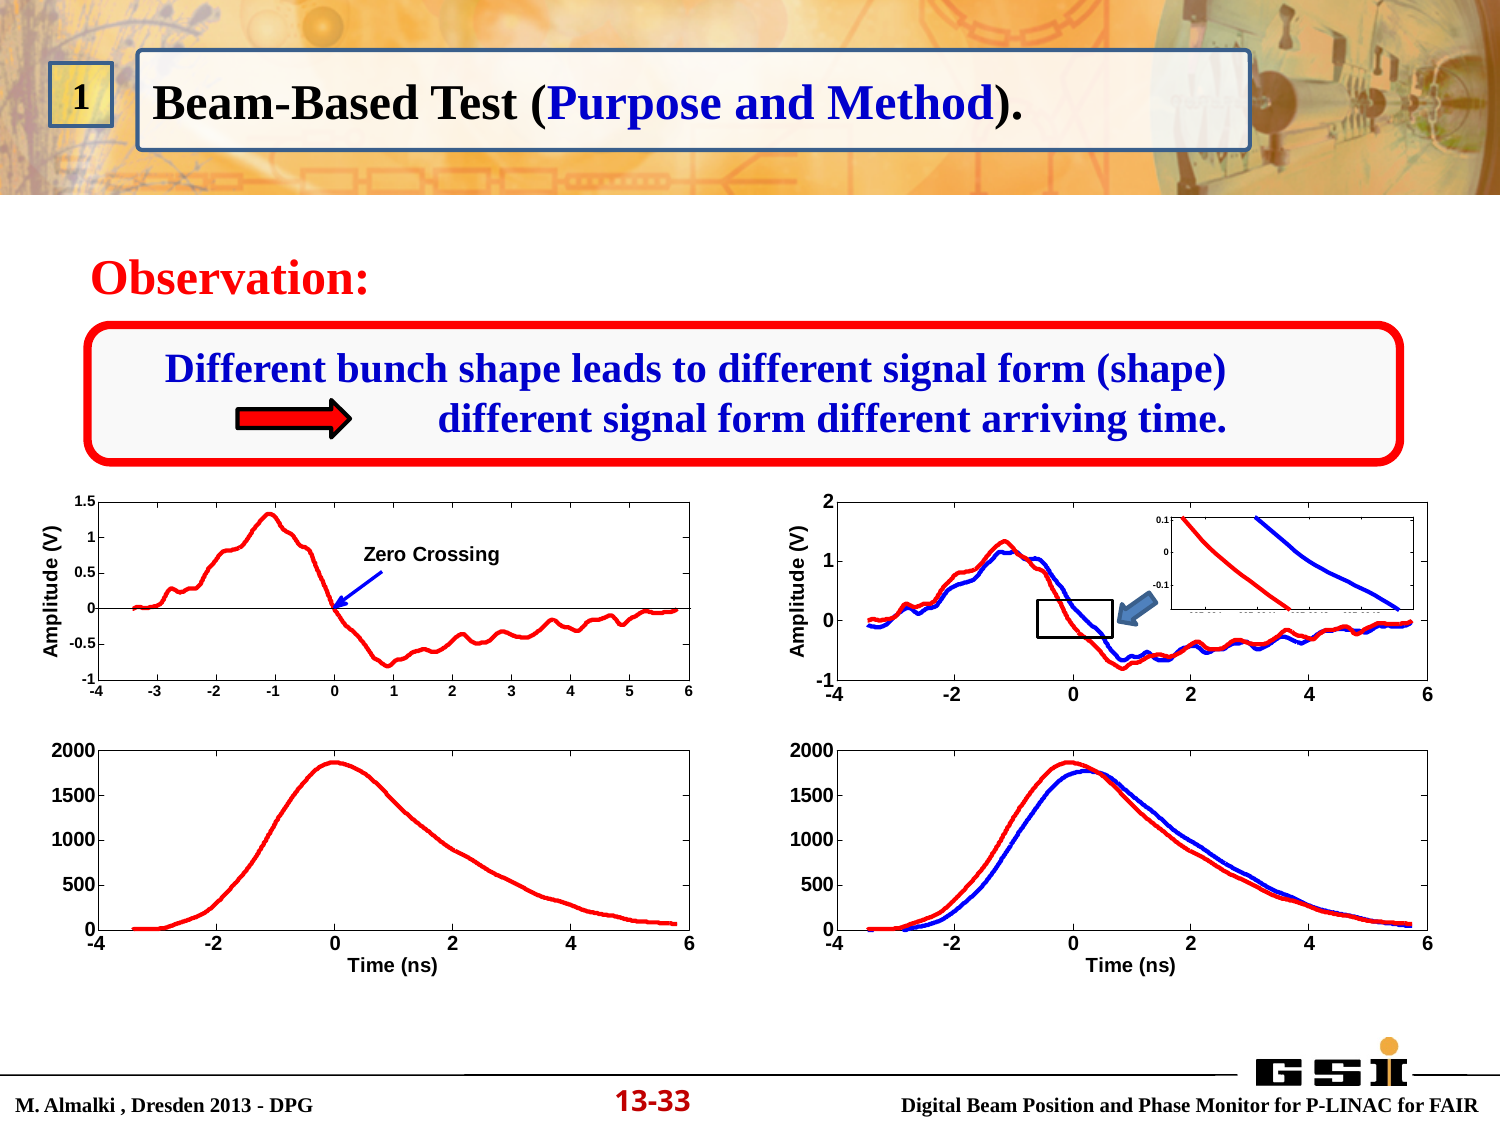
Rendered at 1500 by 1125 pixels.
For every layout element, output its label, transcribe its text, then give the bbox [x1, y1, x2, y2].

picture [0, 462, 1500, 988]
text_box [0, 0, 1500, 461]
text_box M. Almalki , Dresden 2013 - DPG Digital Beam Position and Phase Monitor for P-LINAC for FAIR [0, 1092, 1494, 1125]
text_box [0, 996, 1500, 1086]
